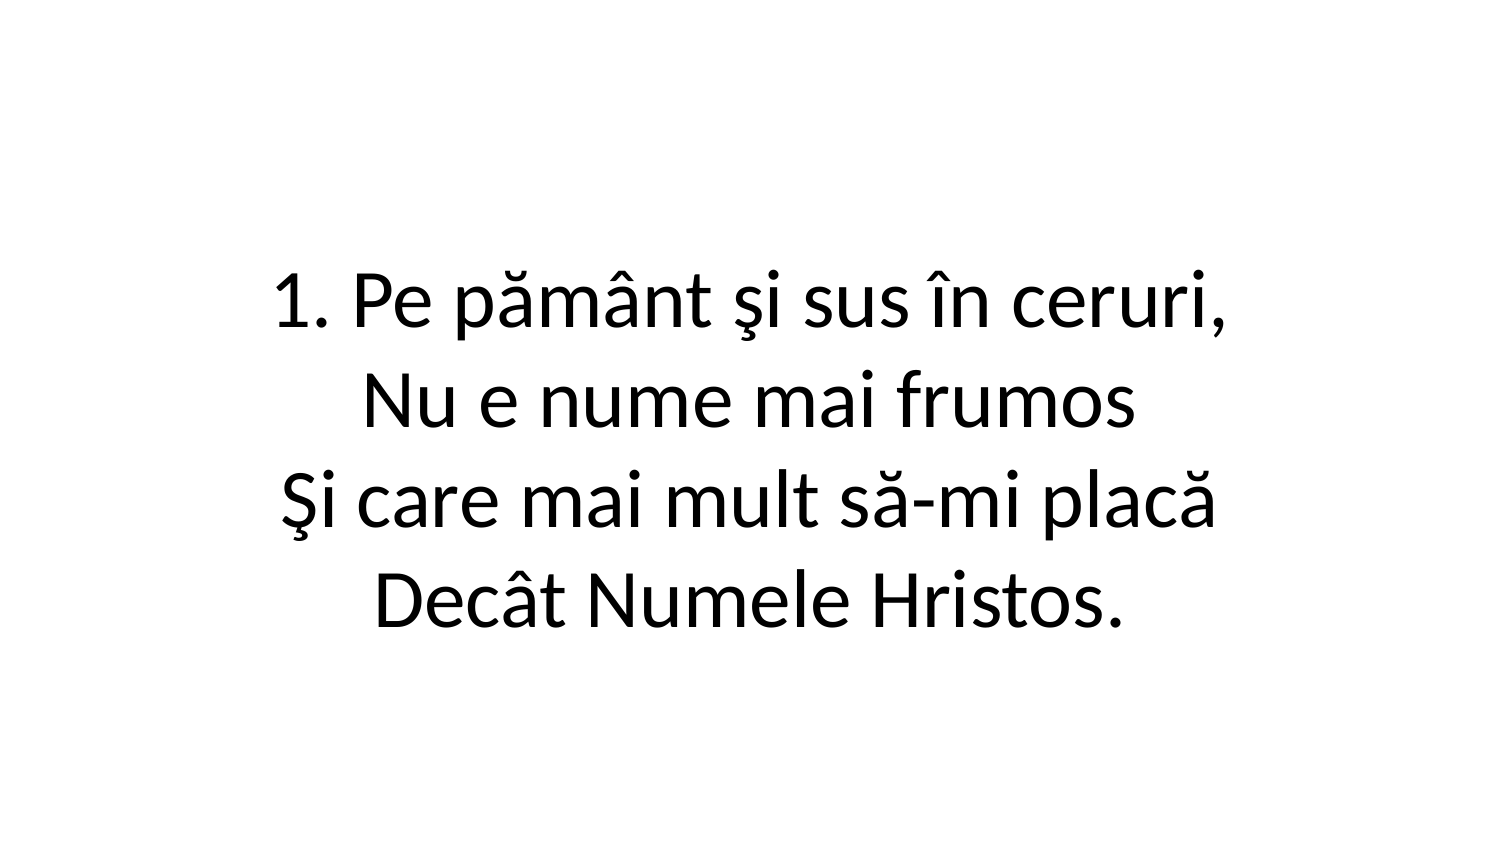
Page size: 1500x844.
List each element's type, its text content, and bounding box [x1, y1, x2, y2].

text_box 1. Pe pământ şi sus în ceruri, Nu e nume mai frumos Şi care mai mult să-mi placă Decât Numele Hristos. [254, 192, 1246, 652]
